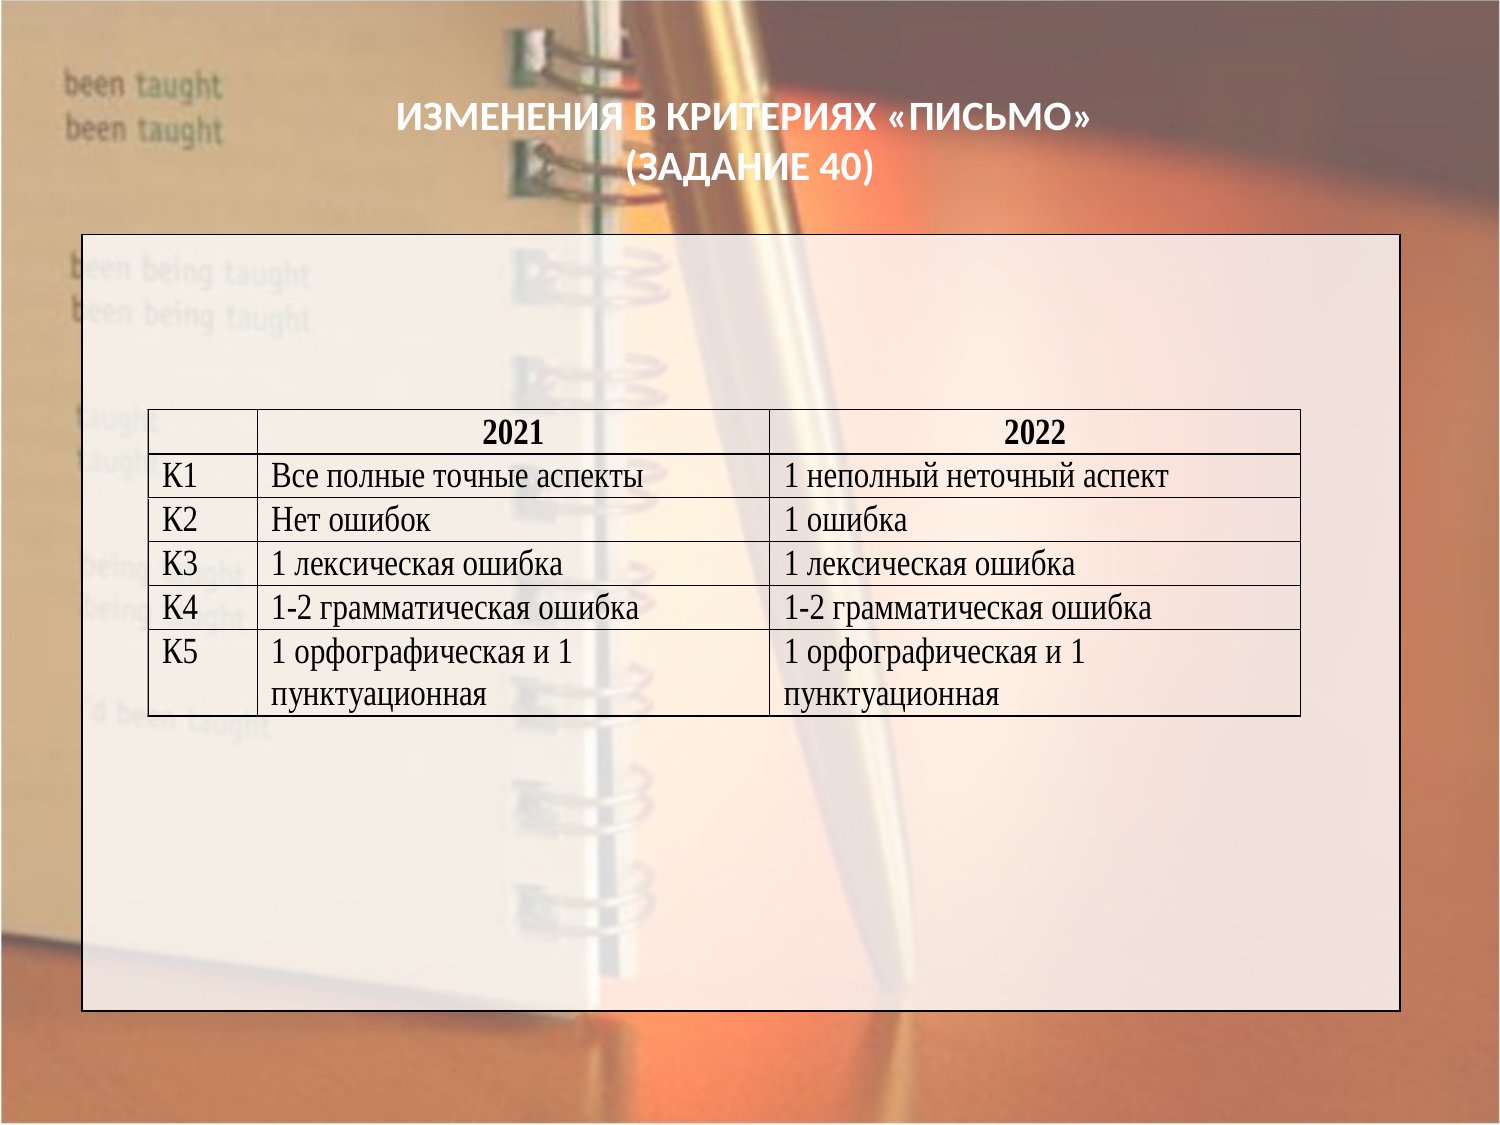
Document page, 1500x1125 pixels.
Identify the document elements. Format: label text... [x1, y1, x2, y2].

title ИЗМЕНЕНИЯ В КРИТЕРИЯХ «ПИСЬМО» (ЗАДАНИЕ 40) [75, 45, 1425, 233]
table_header [83, 235, 1399, 1010]
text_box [147, 408, 1356, 788]
